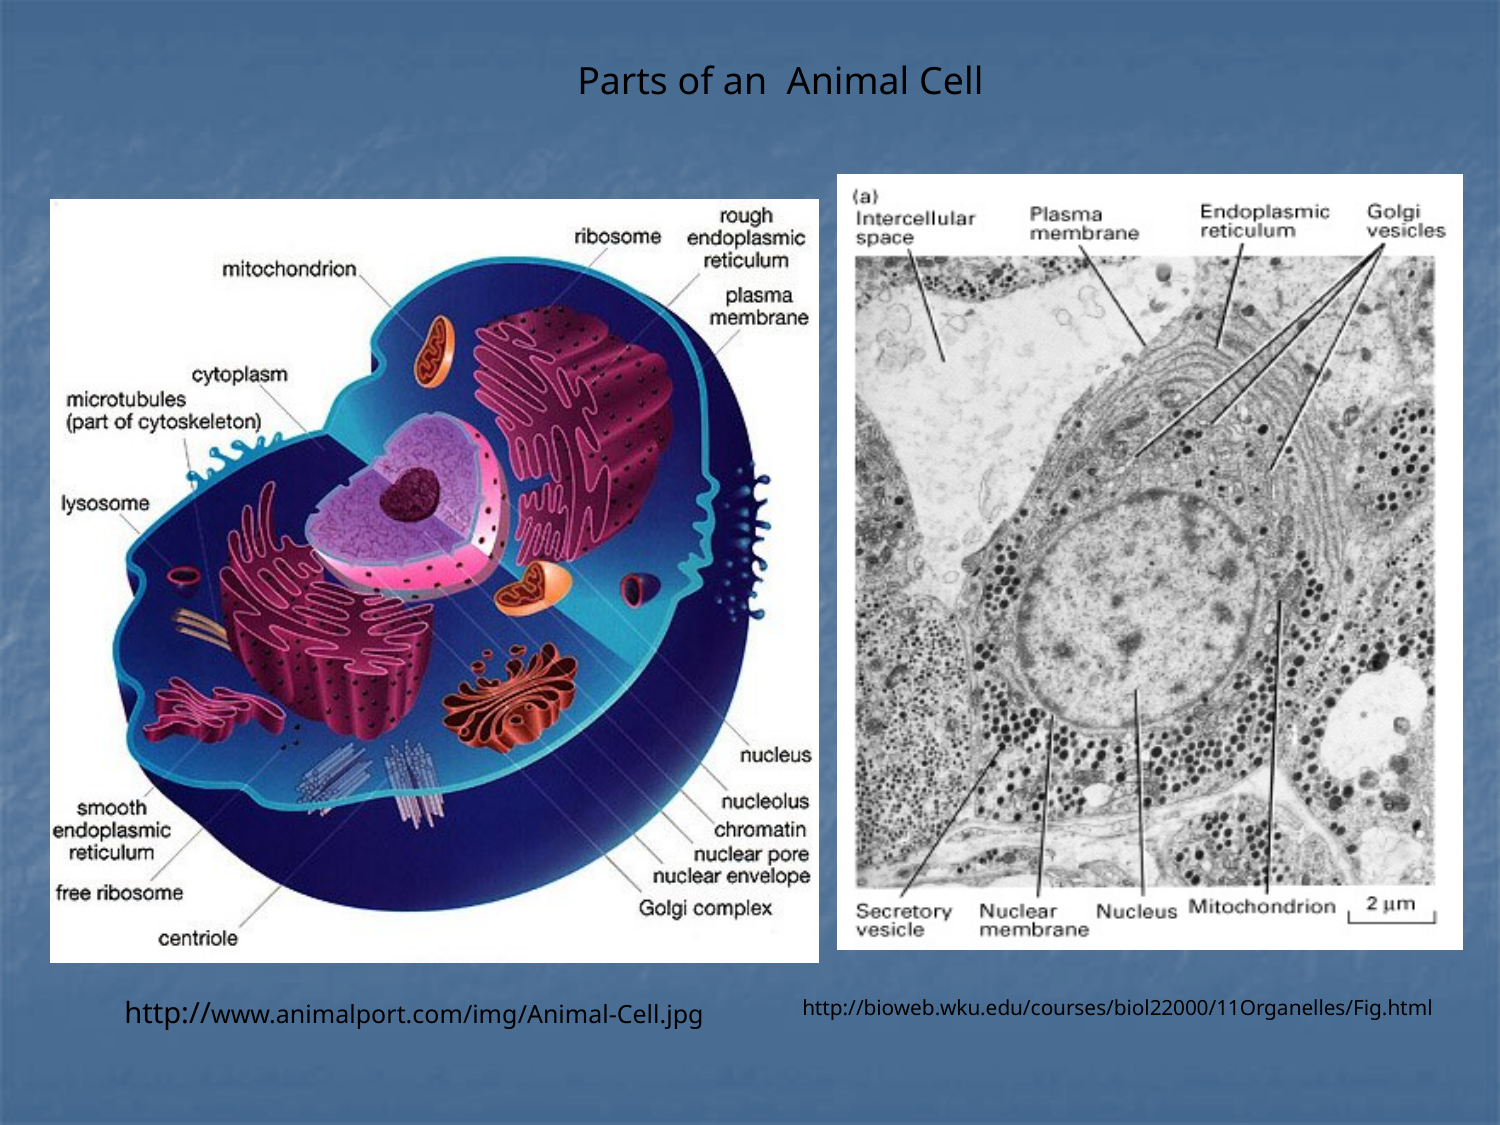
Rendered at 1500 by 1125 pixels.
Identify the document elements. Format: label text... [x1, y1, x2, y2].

text_box Parts of an Animal Cell [562, 49, 1138, 110]
text_box http://www.animalport.com/img/Animal-Cell.jpg [109, 987, 720, 1038]
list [49, 199, 819, 963]
text_box http://bioweb.wku.edu/courses/biol22000/11Organelles/Fig.html [787, 987, 1500, 1028]
picture [837, 174, 1463, 951]
